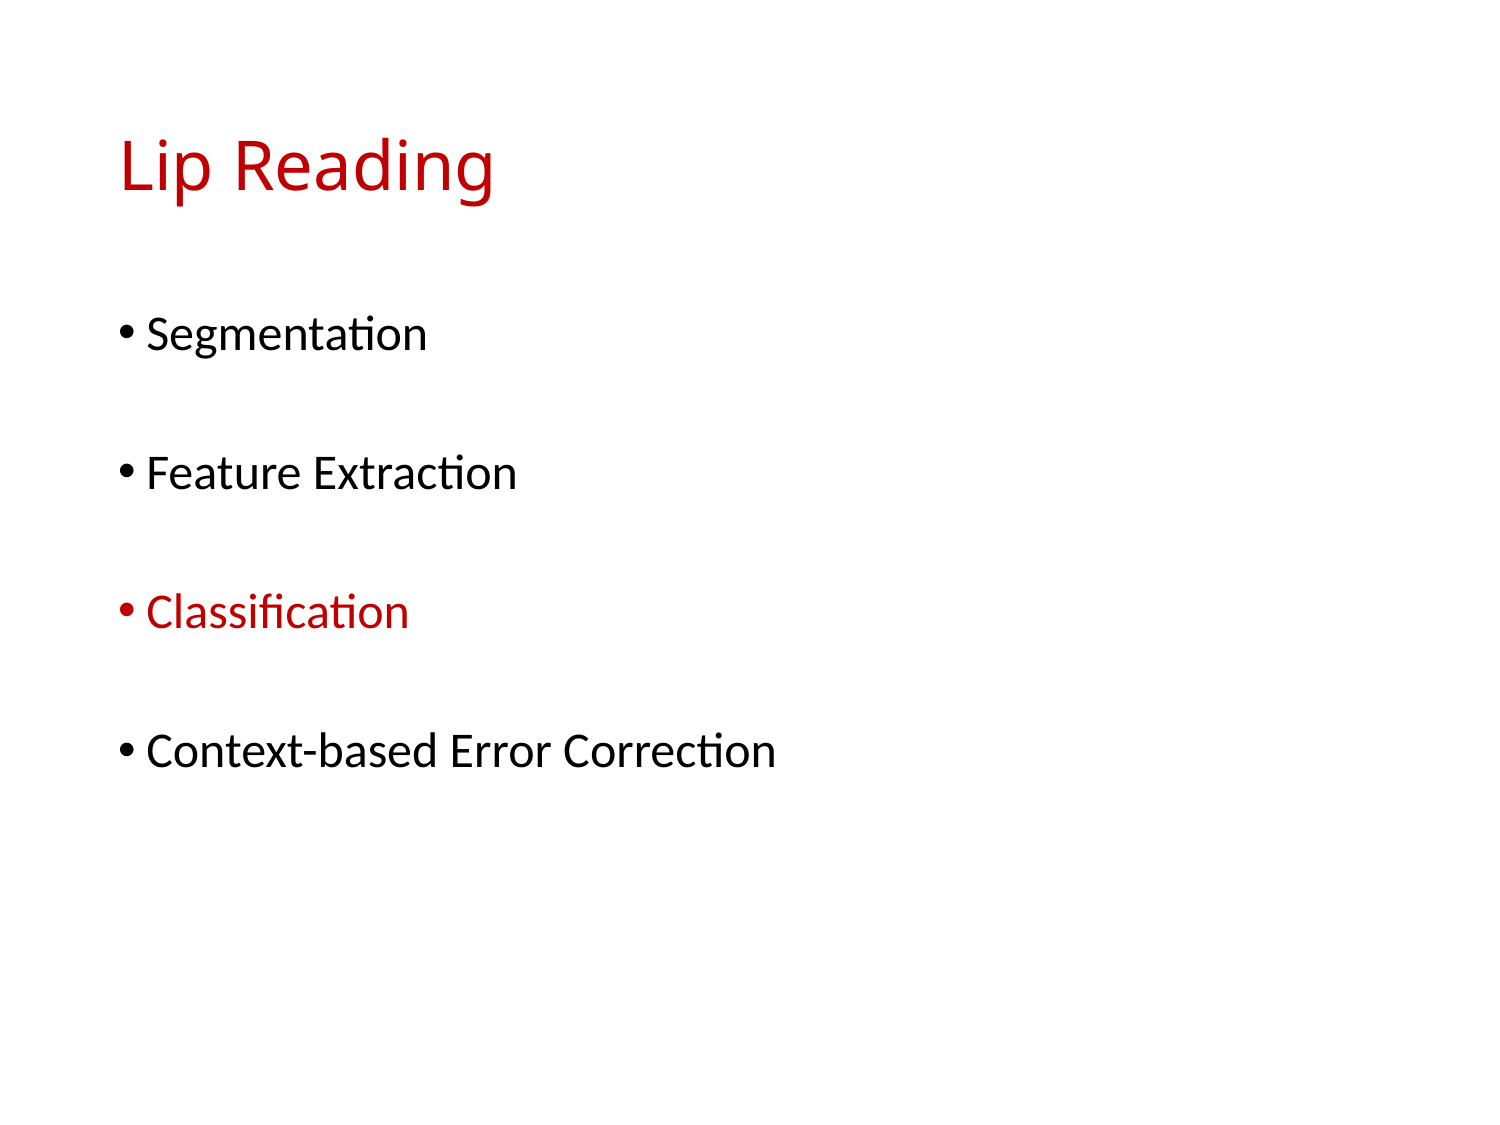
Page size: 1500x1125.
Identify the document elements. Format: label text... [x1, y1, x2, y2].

title Lip Reading [103, 59, 1397, 278]
list Segmentation Feature Extraction Classification Context-based Error Correction [103, 299, 1397, 1014]
